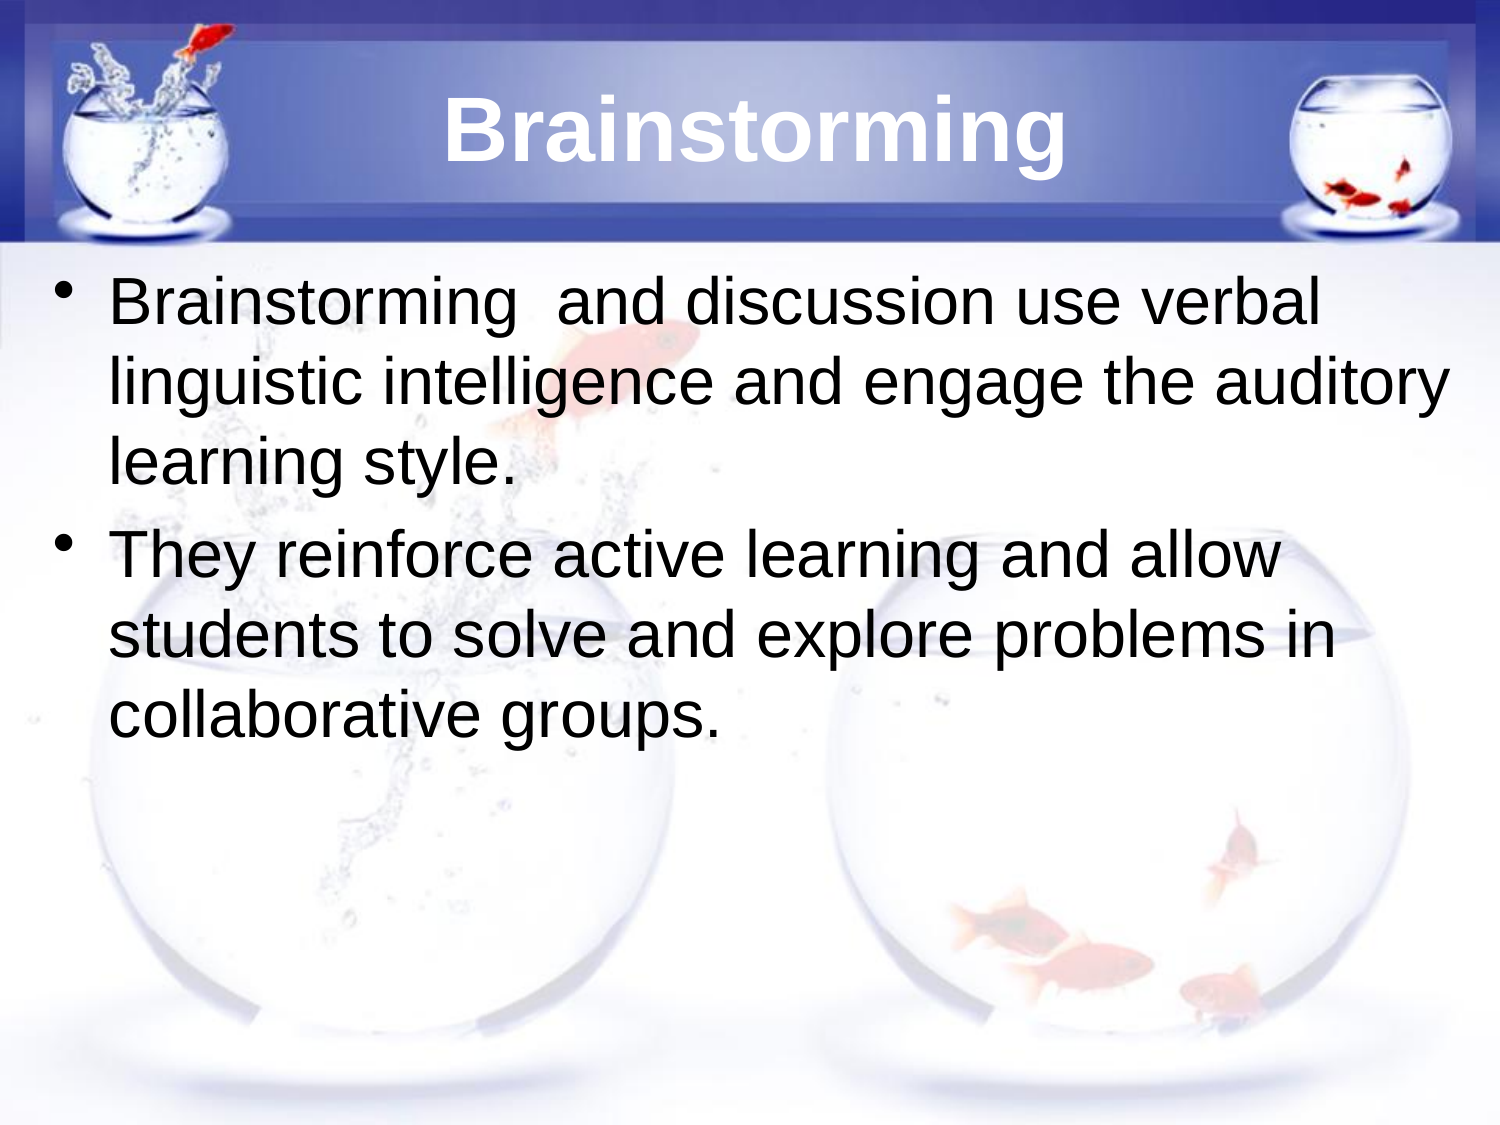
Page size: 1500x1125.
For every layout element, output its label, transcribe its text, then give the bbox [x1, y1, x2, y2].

list Brainstorming and discussion use verbal linguistic intelligence and engage the auditory learning style. They reinforce active learning and allow students to solve and explore problems in collaborative groups. [37, 249, 1476, 1113]
title Brainstorming [187, 49, 1326, 201]
picture [0, 0, 1500, 1125]
